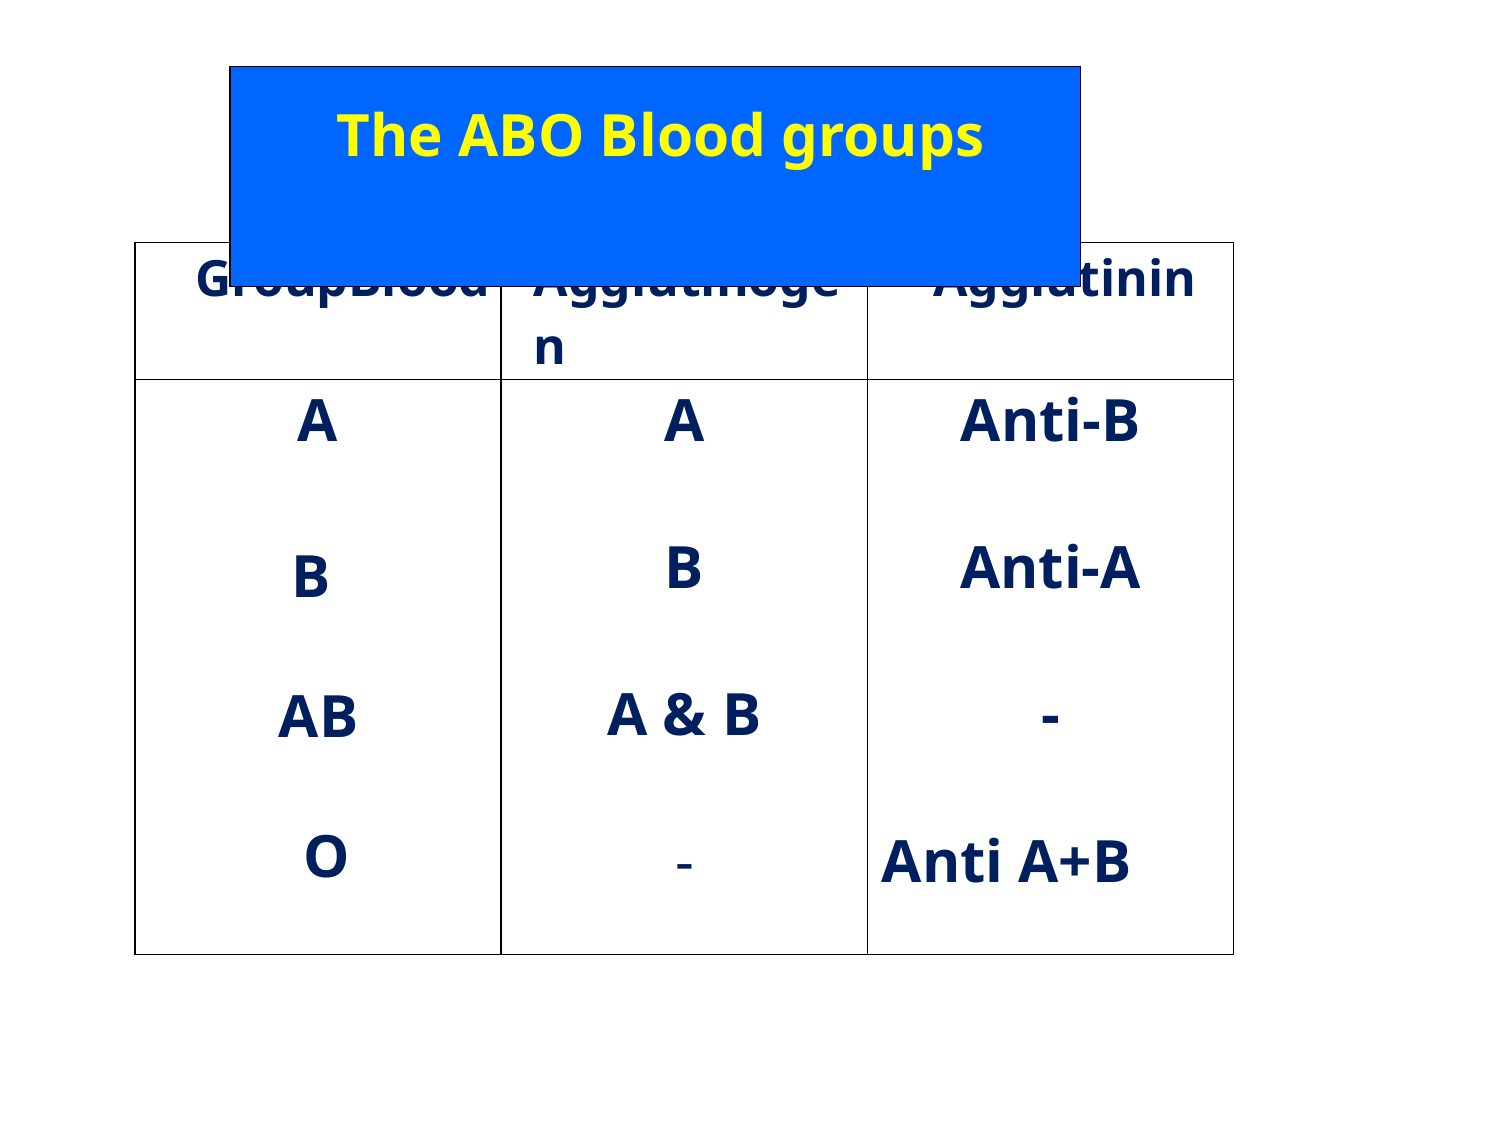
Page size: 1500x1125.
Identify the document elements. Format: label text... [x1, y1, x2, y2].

title The ABO Blood groups [230, 66, 1081, 287]
table_header Agglutinin [868, 243, 1233, 379]
table_cell Anti-B Anti-A - Anti A+B [868, 380, 1233, 954]
table_cell A B A & B - [502, 380, 867, 954]
table_header GroupBlood [136, 243, 500, 379]
table_header Agglutinogen [502, 287, 867, 379]
table_cell A B AB O [136, 380, 500, 954]
